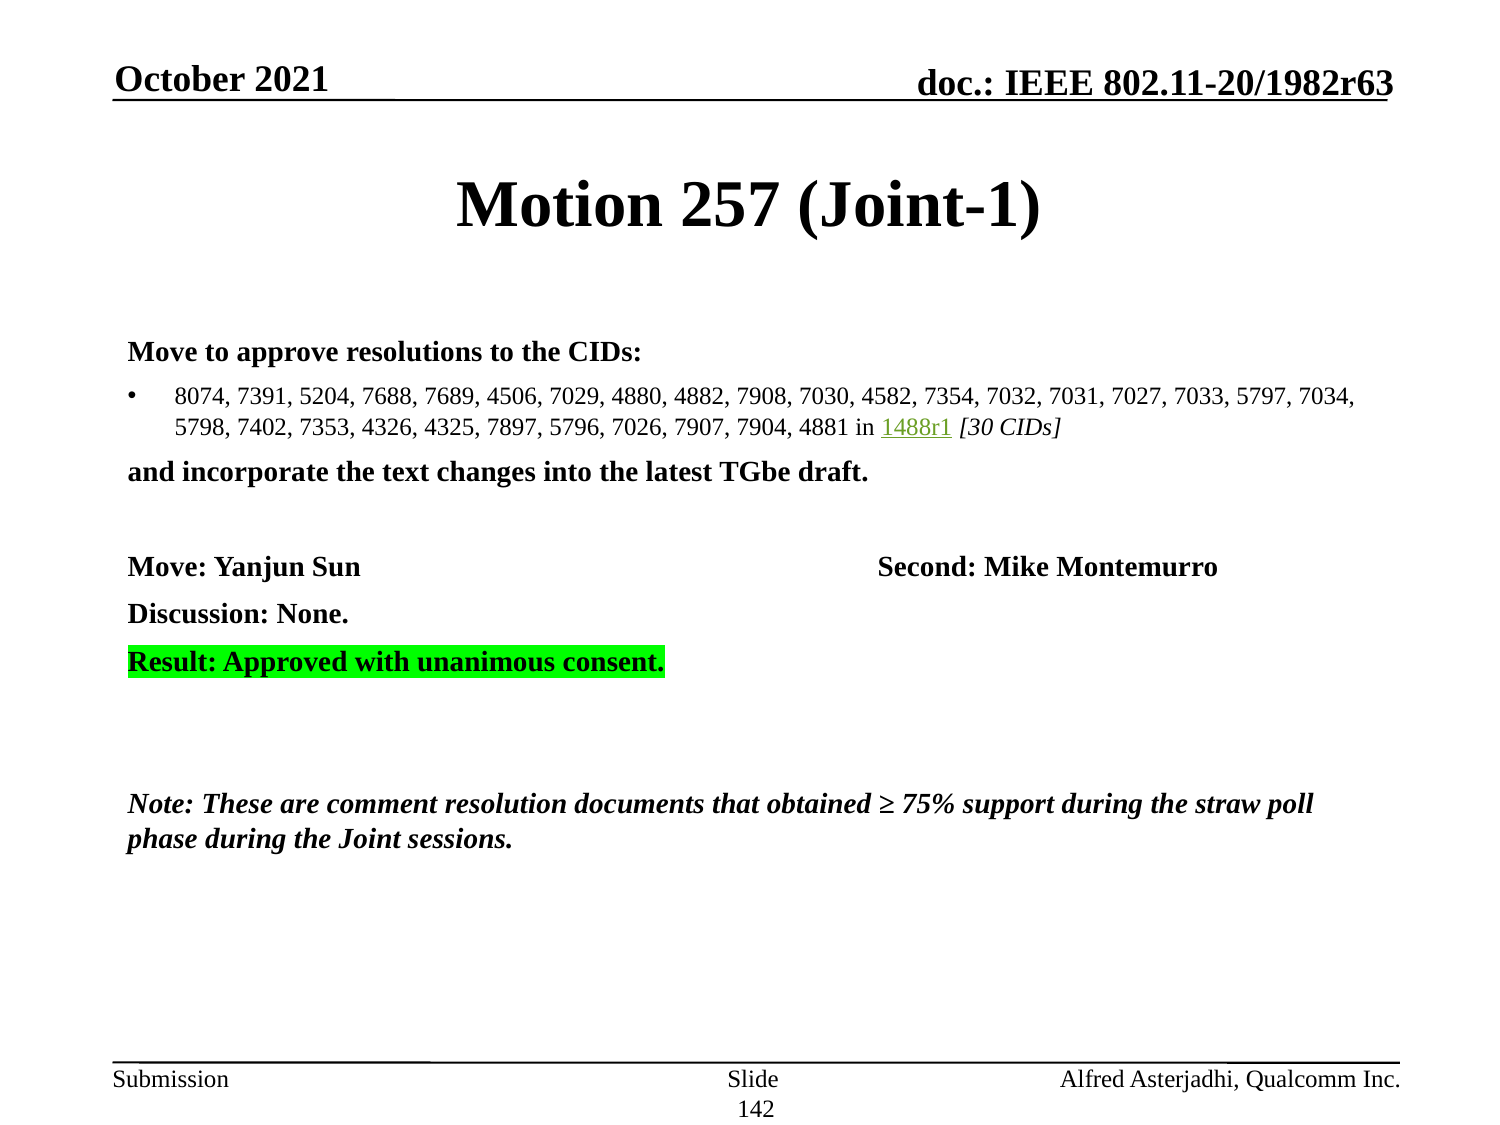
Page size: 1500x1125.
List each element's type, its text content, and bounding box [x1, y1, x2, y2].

slide_number Slide 142 [712, 1061, 800, 1123]
title Motion 257 (Joint-1) [112, 112, 1388, 288]
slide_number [114, 54, 423, 100]
list Move to approve resolutions to the CIDs: 8074, 7391, 5204, 7688, 7689, 4506, 7029, 4880, 4882, 7908, 7030, 4582, 7354, 7032, 7031, 7027, 7033, 5797, 7034, 5798, 7402, 7353, 4326, 4325, 7897, 5796, 7026, 7907, 7904, 4881 in 1488r1 [30 CIDs] and incorporate the text changes into the latest TGbe draft. Move: Yanjun Sun Second: Mike Montemurro Discussion: None. Result: Approved with unanimous consent. Note: These are comment resolution documents that obtained ≥ 75% support during the straw poll phase during the Joint sessions. [112, 324, 1388, 1063]
footer Alfred Asterjadhi, Qualcomm Inc. [878, 1061, 1402, 1093]
